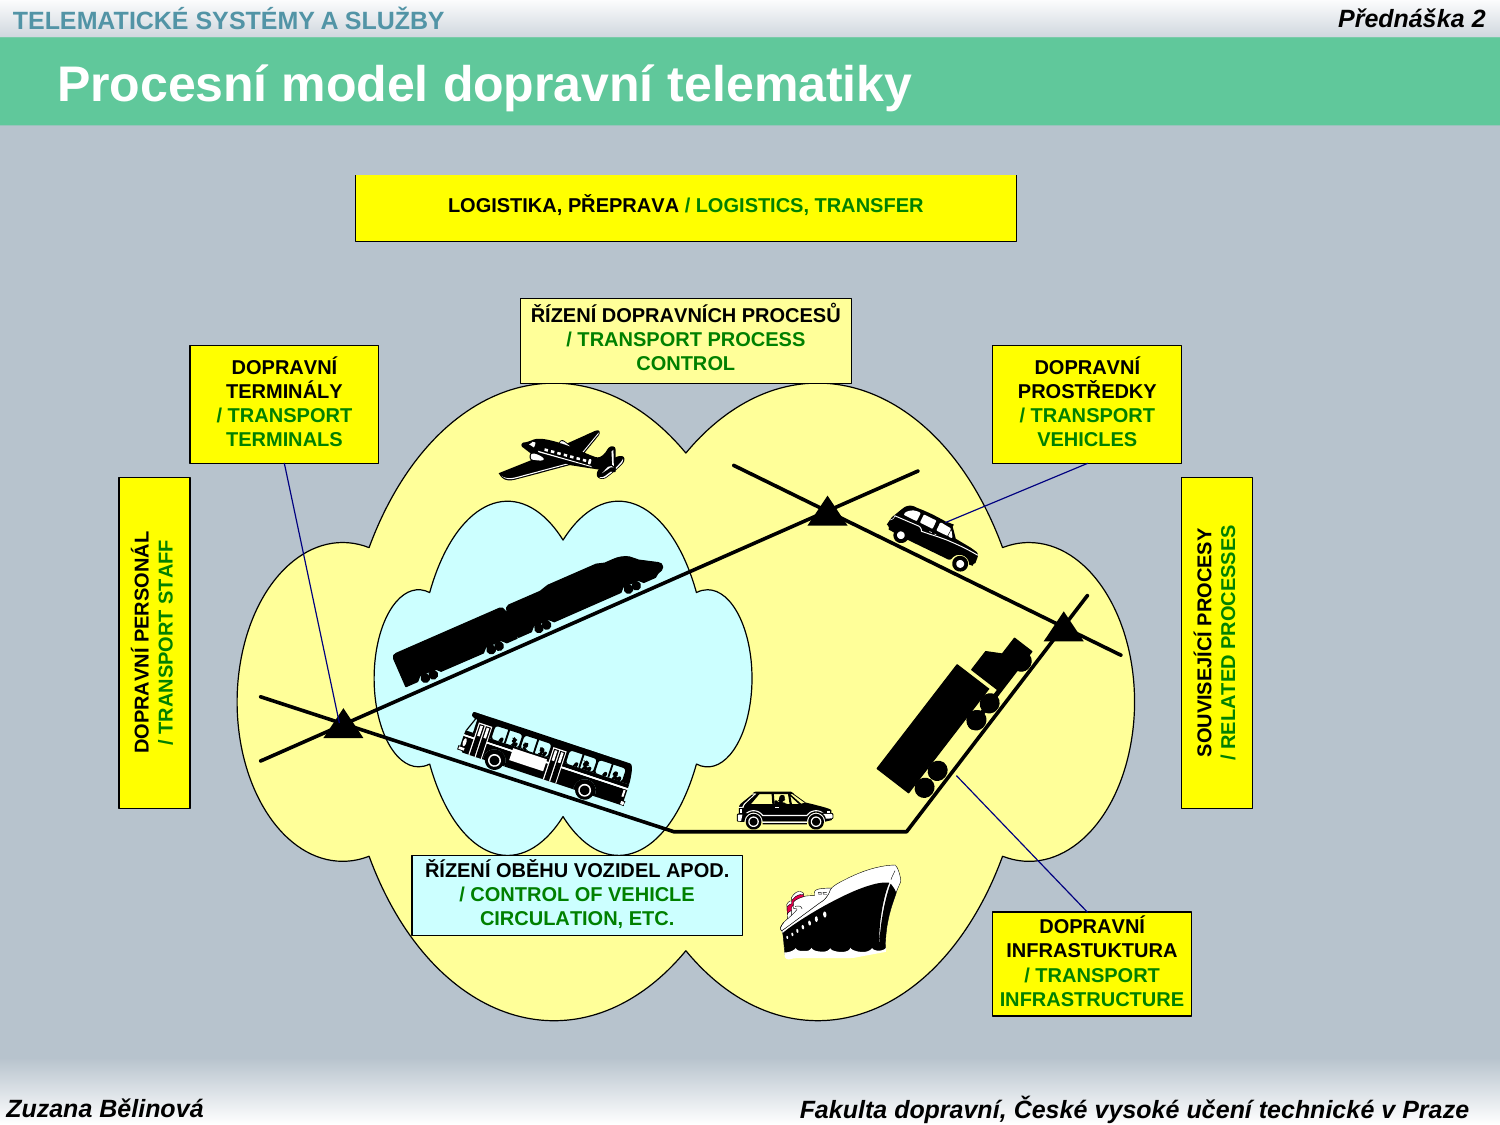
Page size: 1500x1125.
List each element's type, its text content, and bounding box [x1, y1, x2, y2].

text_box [116, 175, 1285, 1033]
title Procesní model dopravní telematiky [0, 37, 1500, 126]
